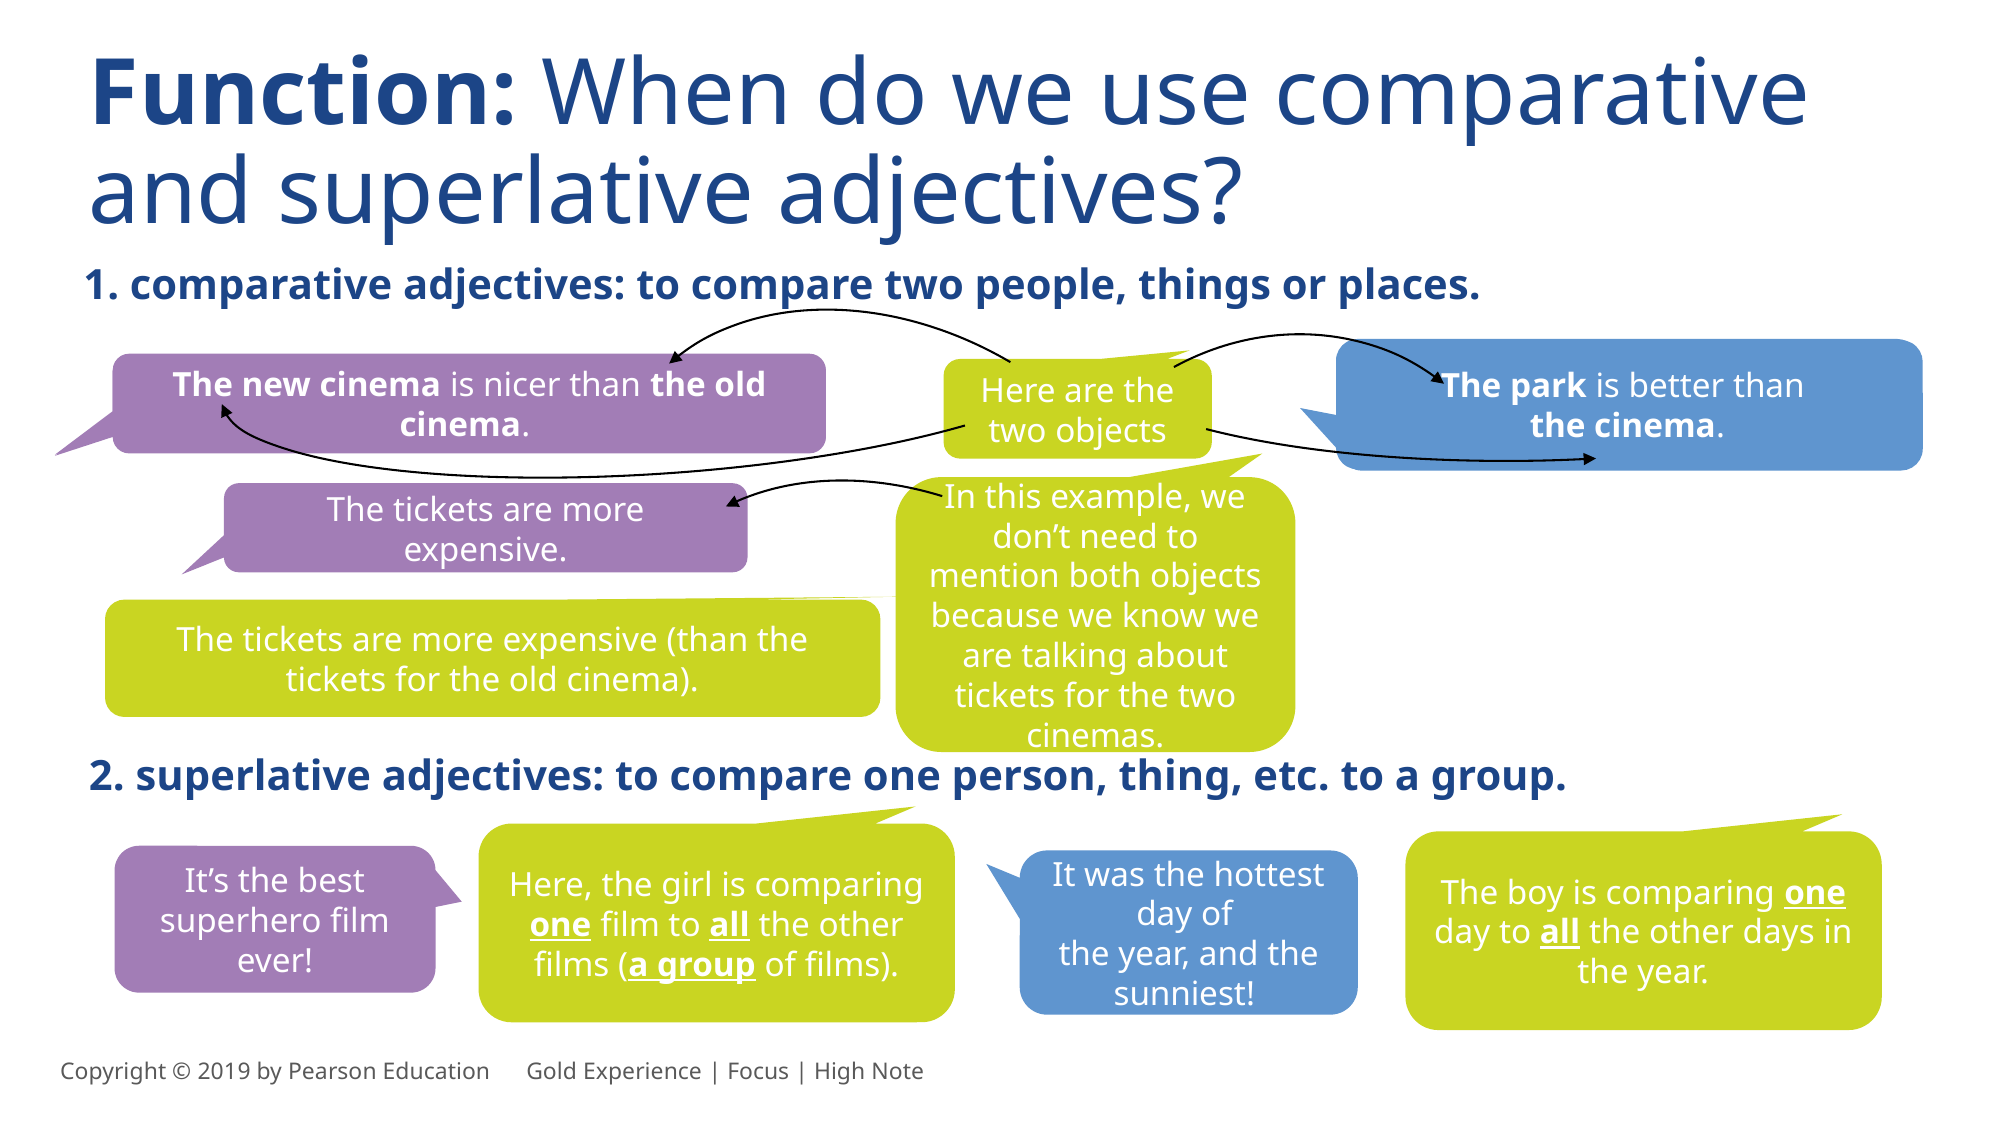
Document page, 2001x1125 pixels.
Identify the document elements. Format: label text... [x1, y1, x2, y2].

text_box Here are the two objects [958, 377, 1213, 461]
text_box Function: When do we use comparative and superlative adjectives? [73, 37, 1847, 253]
footer Copyright © 2019 by Pearson Education Gold Experience | Focus | High Note [45, 1040, 1084, 1101]
text_box It’s the best superhero film ever! [112, 868, 464, 995]
text_box [725, 482, 943, 743]
text_box 1. comparative adjectives: to compare two people, things or places. [68, 256, 1842, 377]
text_box The tickets are more expensive (than the tickets for the old cinema). [102, 595, 882, 720]
text_box Here, the girl is comparing one film to all the other films (a group of films). [476, 868, 957, 1025]
text_box The tickets are more expensive. [179, 481, 750, 577]
text_box 2. superlative adjectives: to compare one person, thing, etc. to a group. [73, 746, 1969, 868]
text_box In this example, we don’t need to mention both objects because we know we are talking about tickets for the two cinemas. [897, 459, 1298, 746]
text_box The park is better than the cinema. [1372, 340, 1925, 473]
text_box [669, 308, 1011, 573]
text_box The park is better than the cinema. [1350, 336, 1921, 472]
text_box The boy is comparing one day to all the other days in the year. [1403, 812, 1884, 1033]
text_box The new cinema is nicer than the old cinema. [53, 351, 678, 457]
text_box It was the hottest day of the year, and the sunniest! [986, 868, 1360, 1017]
text_box [1205, 357, 1597, 466]
text_box [1173, 333, 1433, 583]
text_box [221, 370, 966, 479]
